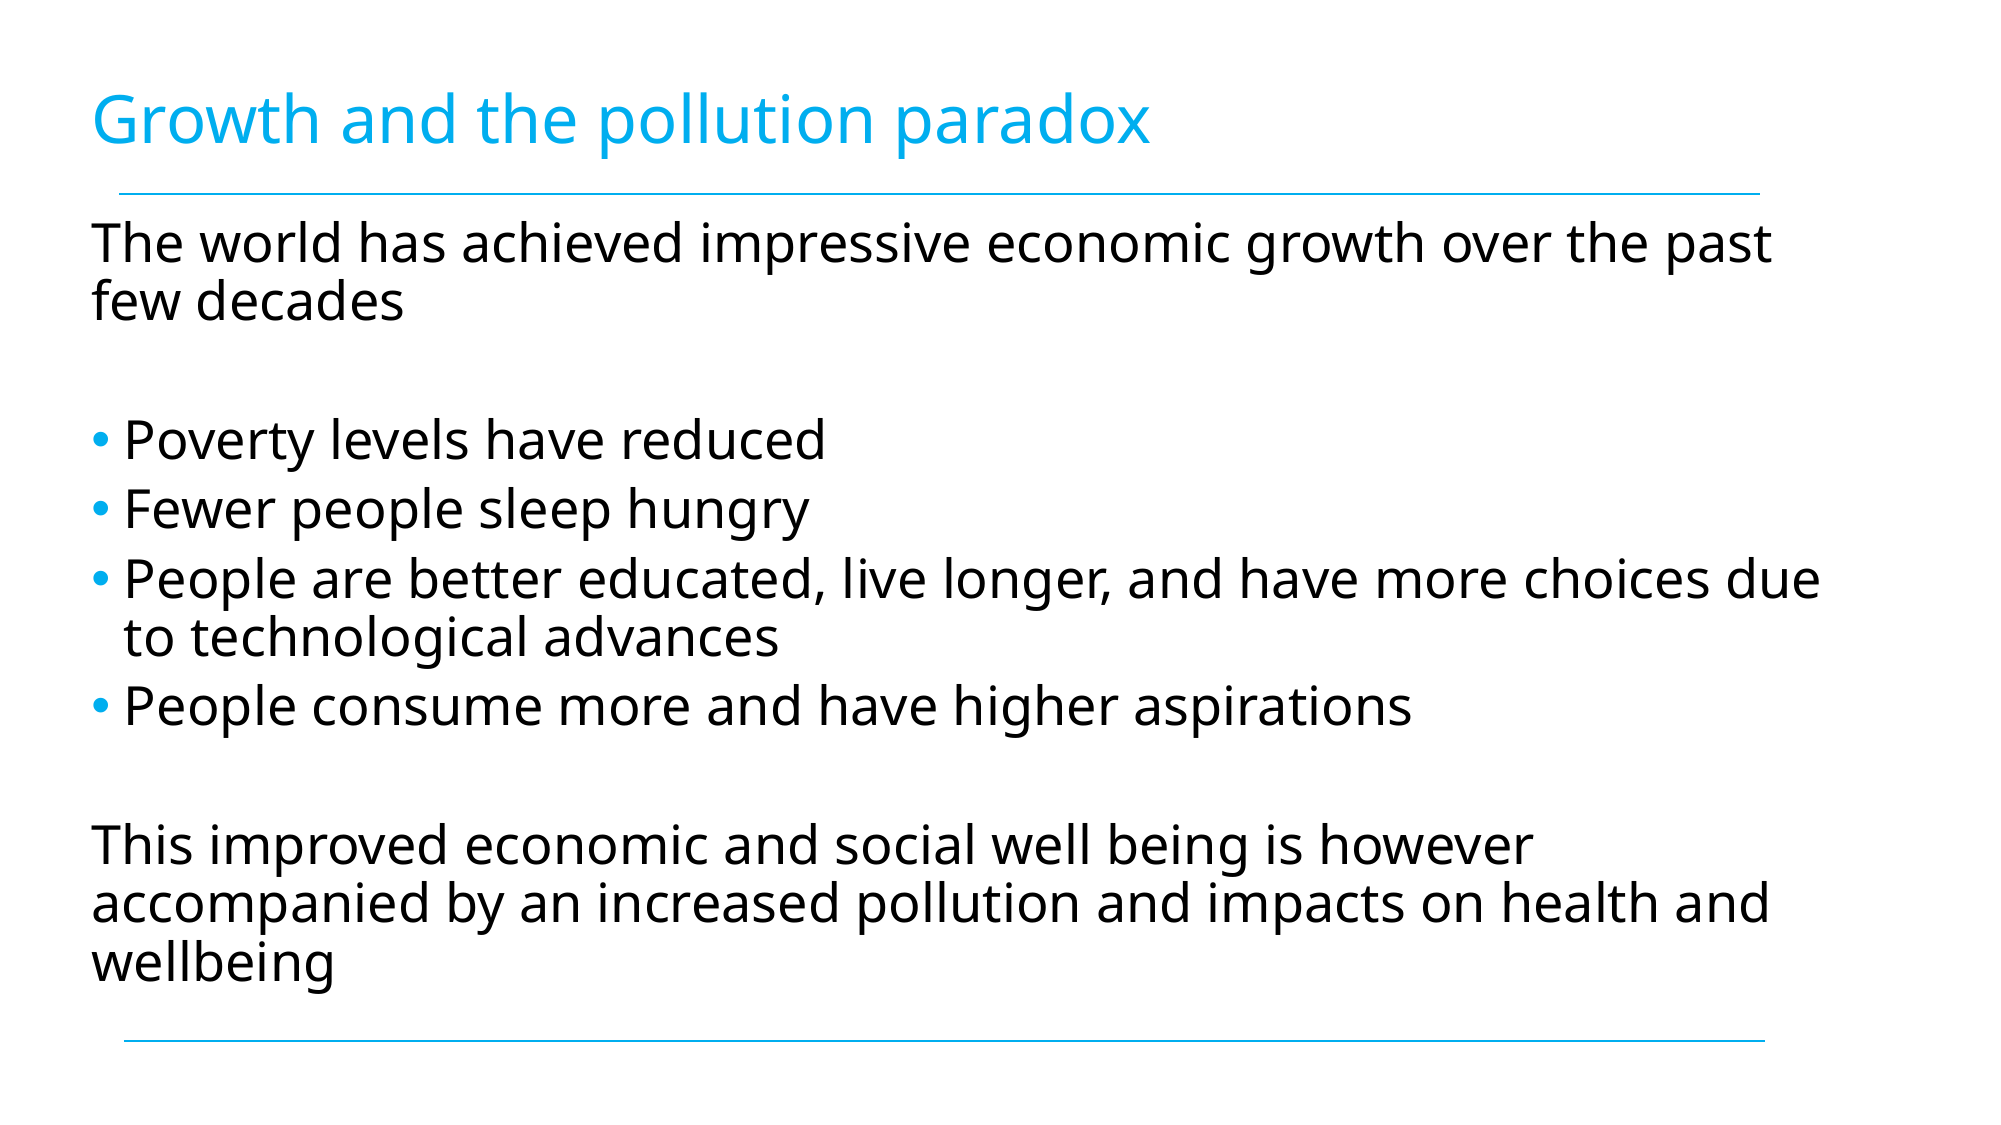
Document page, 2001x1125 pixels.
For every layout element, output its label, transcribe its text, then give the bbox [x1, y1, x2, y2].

title Growth and the pollution paradox [76, 59, 1863, 184]
list The world has achieved impressive economic growth over the past few decades Poverty levels have reduced Fewer people sleep hungry People are better educated, live longer, and have more choices due to technological advances People consume more and have higher aspirations This improved economic and social well being is however accompanied by an increased pollution and impacts on health and wellbeing [76, 208, 1863, 1014]
